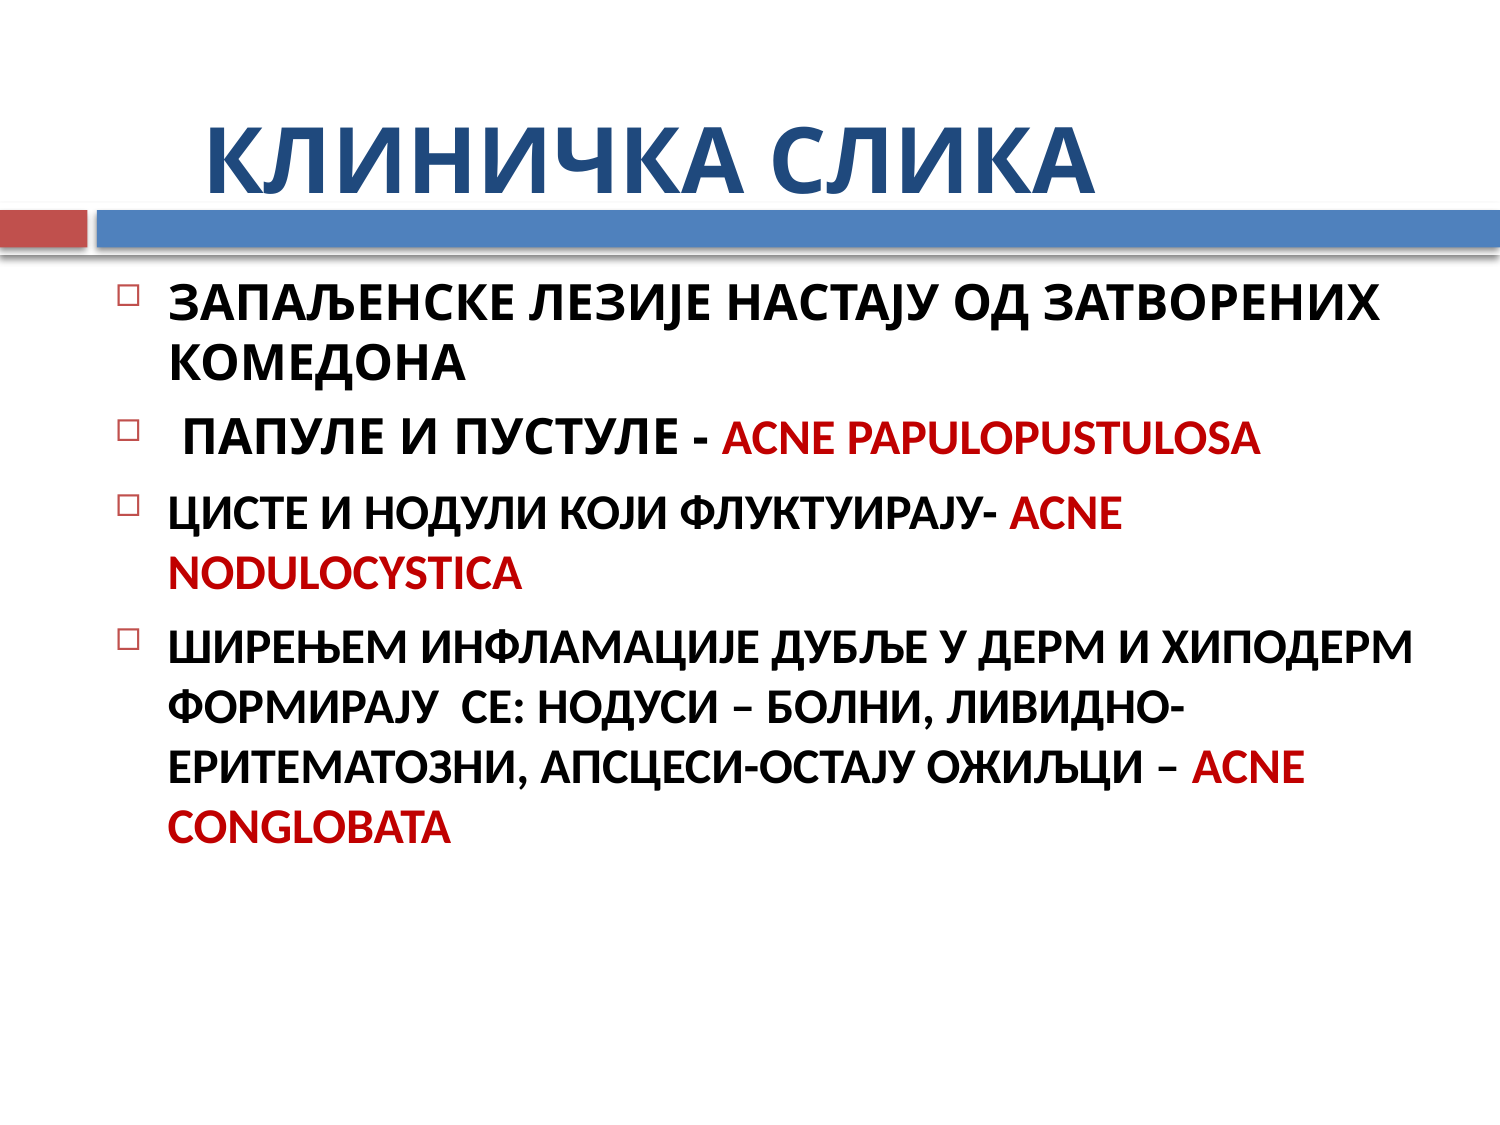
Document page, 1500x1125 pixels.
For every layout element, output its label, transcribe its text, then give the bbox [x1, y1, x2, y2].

title КЛИНИЧКА СЛИКА [187, 37, 1466, 278]
list ЗАПАЉЕНСКЕ ЛЕЗИЈЕ НАСТАЈУ ОД ЗАТВОРЕНИХ КОМЕДОНА ПАПУЛЕ И ПУСТУЛЕ - ACNE PAPULOPUSTULOSA ЦИСТЕ И НОДУЛИ КОЈИ ФЛУКТУИРАЈУ- ACNE NODULOCYSTICA ШИРЕЊЕМ ИНФЛАМАЦИЈЕ ДУБЉЕ У ДЕРМ И ХИПОДЕРМ ФОРМИРАЈУ СЕ: НОДУСИ – БОЛНИ, ЛИВИДНО-ЕРИТЕМАТОЗНИ, АПСЦЕСИ-ОСТАЈУ ОЖИЉЦИ – ACNE CONGLOBATA [100, 262, 1438, 1005]
